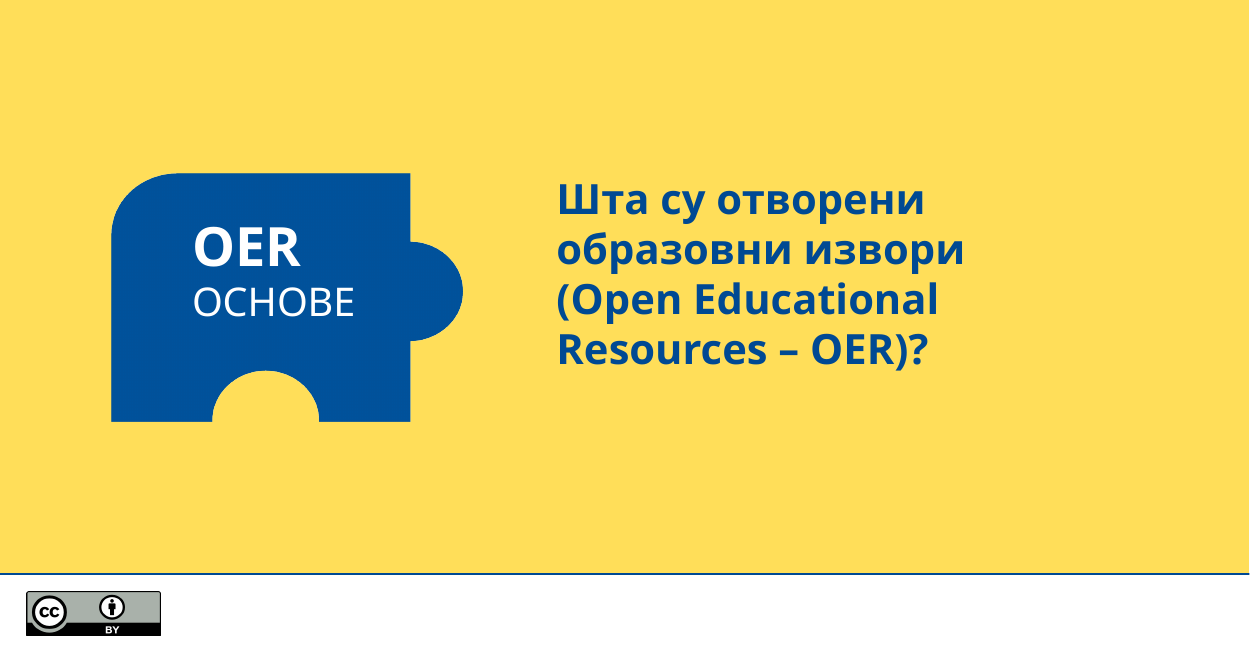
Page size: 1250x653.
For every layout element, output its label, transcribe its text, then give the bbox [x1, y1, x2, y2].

text_box OER ОСНОВЕ [468, 199, 718, 337]
text_box [0, 581, 1250, 653]
picture [111, 173, 463, 422]
text_box Шта су отворени образовни извори (Open Educational Resources – OER)? [544, 160, 991, 385]
picture [25, 591, 161, 636]
